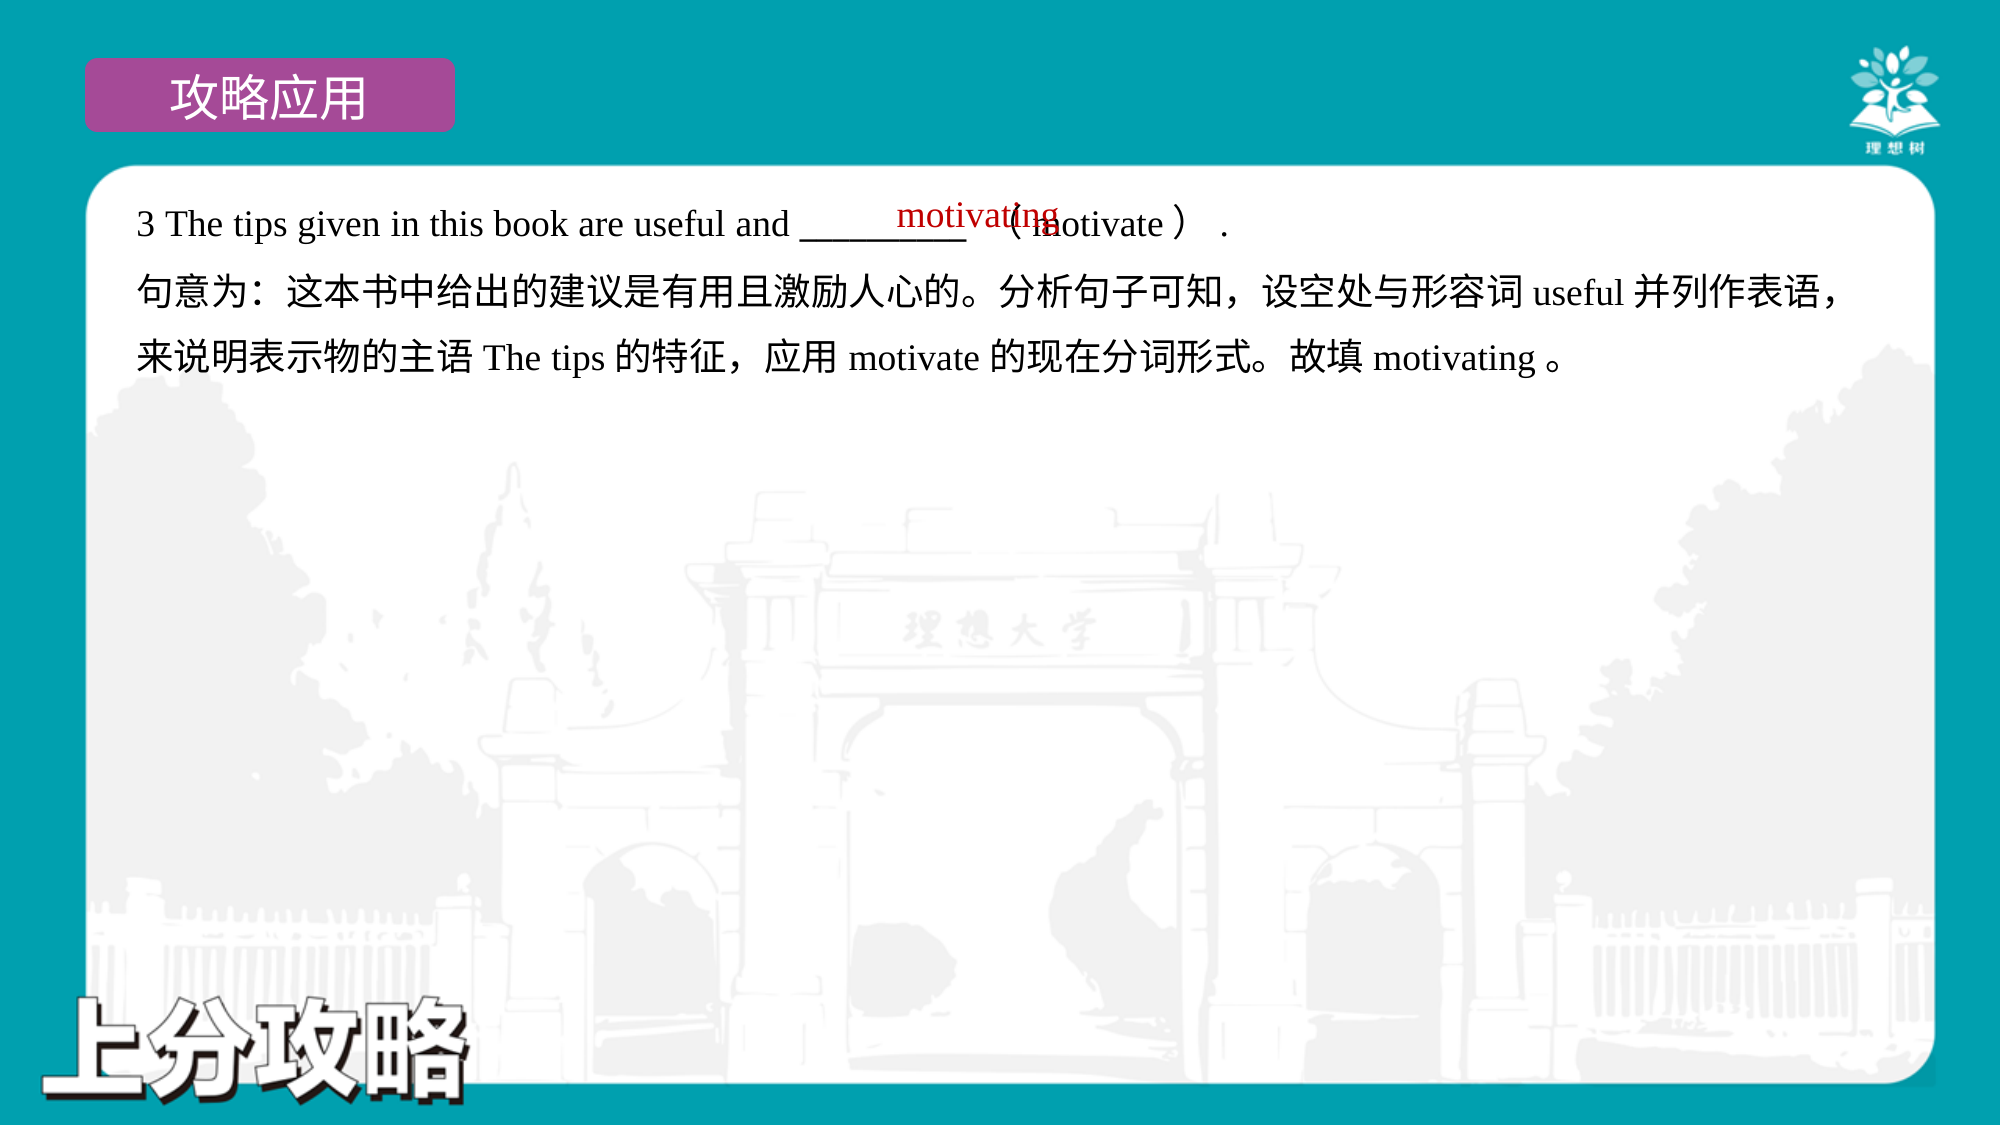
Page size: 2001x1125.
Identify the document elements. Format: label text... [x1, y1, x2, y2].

text_box motivating [883, 168, 1074, 228]
text_box 3 The tips given in this book are useful and __________ （motivate）. [136, 176, 1865, 237]
picture [0, 0, 2000, 1125]
text_box 句意为：这本书中给出的建议是有用且激励人心的。分析句子可知，设空处与形容词useful并列作表语， 来说明表示物的主语The tips的特征，应用motivate的现在分词形式。故填motivating。 [136, 244, 1865, 371]
